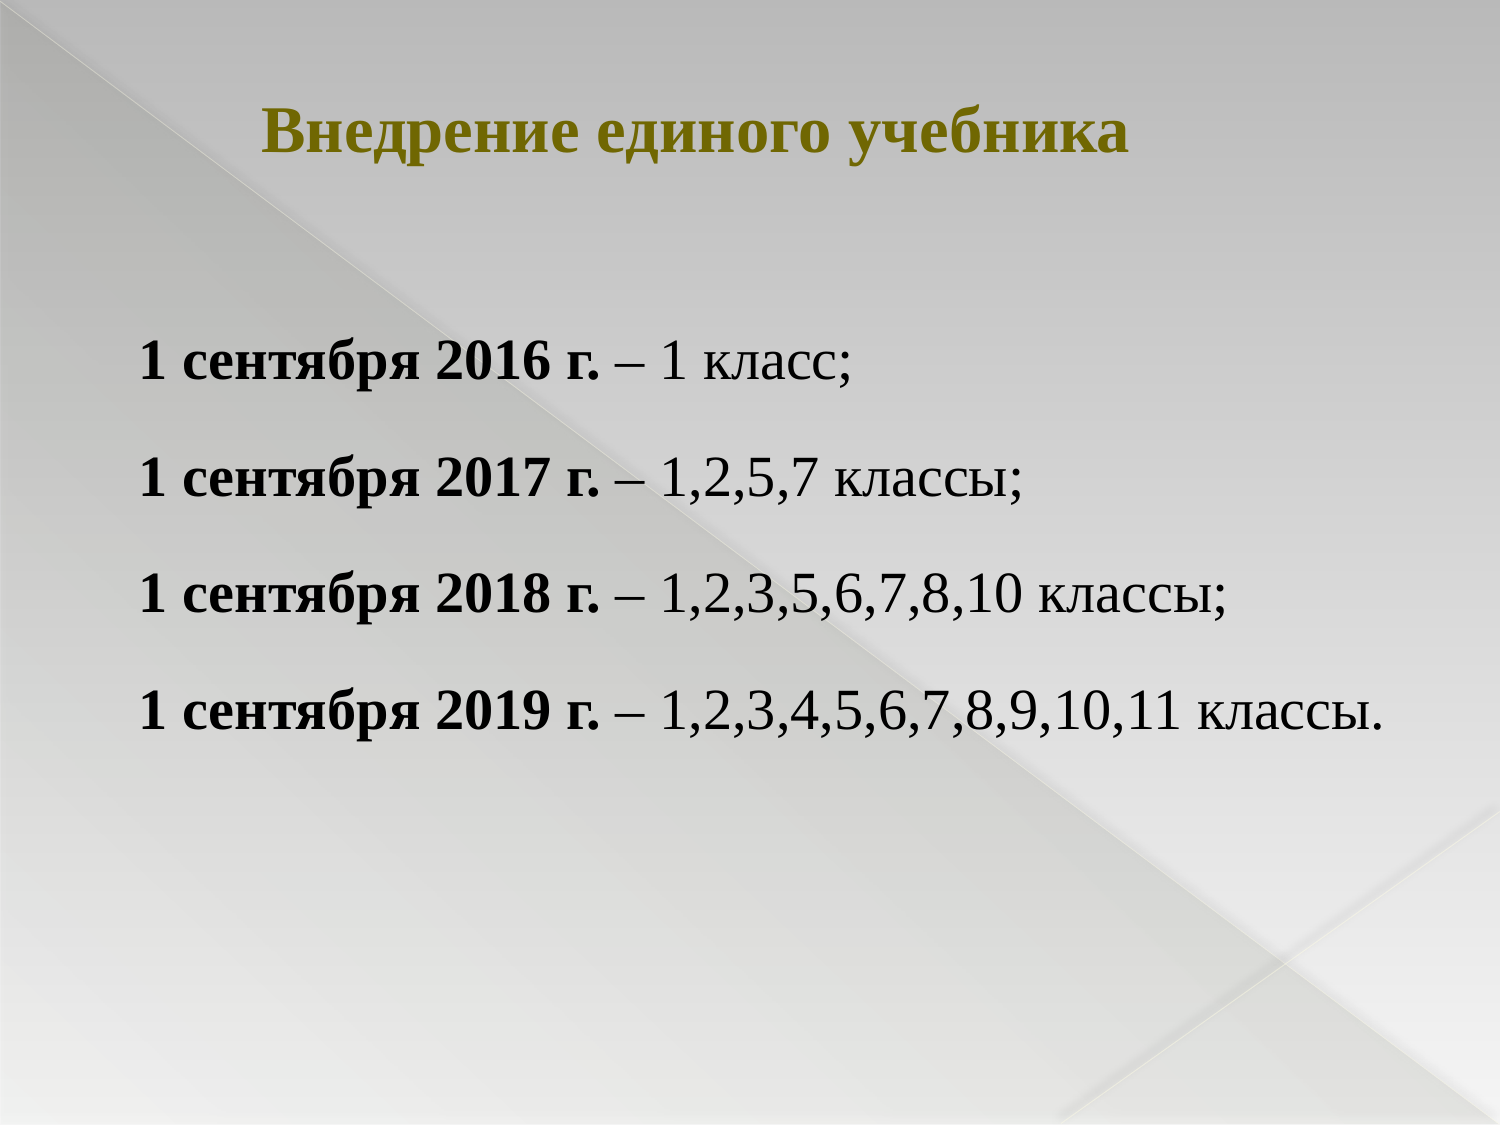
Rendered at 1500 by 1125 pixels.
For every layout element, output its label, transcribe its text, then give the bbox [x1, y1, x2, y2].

text_box Внедрение единого учебника [246, 78, 1393, 173]
list 1 сентября 2016 г. – 1 класс; 1 сентября 2017 г. – 1,2,5,7 классы; 1 сентября 2018 г. – 1,2,3,5,6,7,8,10 классы; 1 сентября 2019 г. – 1,2,3,4,5,6,7,8,9,10,11 классы. [123, 278, 1424, 799]
